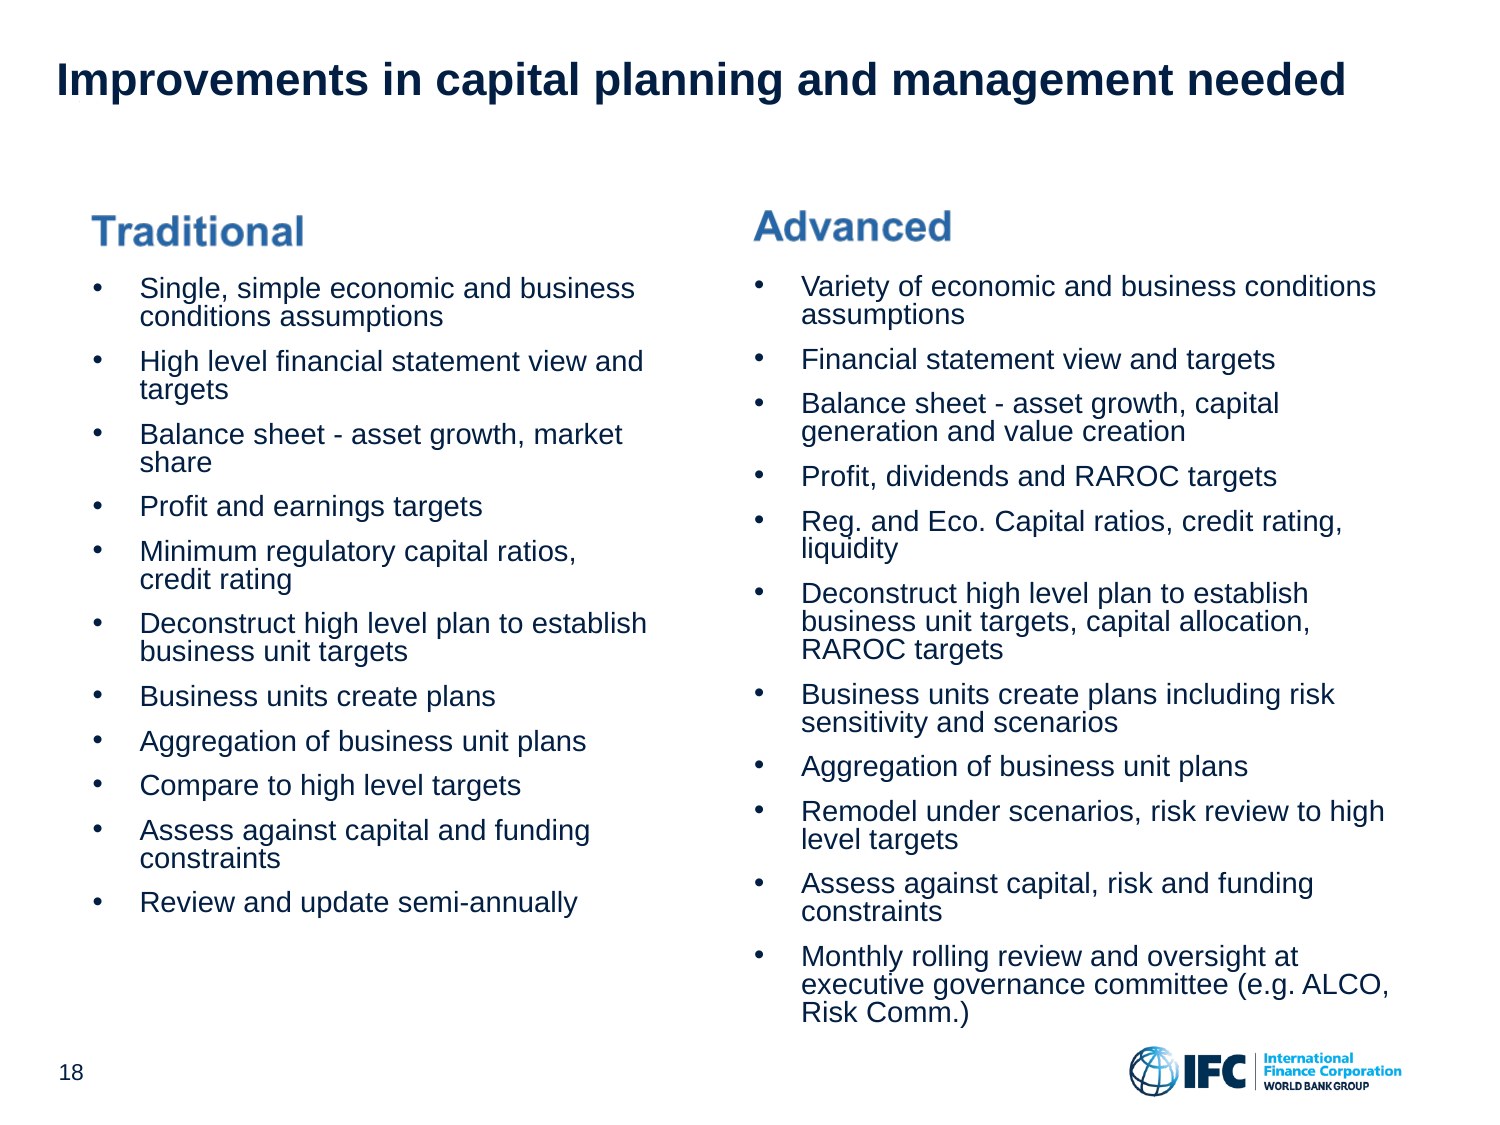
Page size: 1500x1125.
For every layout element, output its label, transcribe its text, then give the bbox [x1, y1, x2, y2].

list Single, simple economic and business conditions assumptions High level financial statement view and targets Balance sheet - asset growth, market share Profit and earnings targets Minimum regulatory capital ratios, credit rating Deconstruct high level plan to establish business unit targets Business units create plans Aggregation of business unit plans Compare to high level targets Assess against capital and funding constraints Review and update semi-annually [37, 276, 651, 1003]
picture [1124, 1041, 1447, 1100]
picture [728, 187, 1007, 277]
text_box 17 [58, 1041, 149, 1101]
title Improvements in capital planning and management needed [56, 49, 1424, 123]
list Variety of economic and business conditions assumptions Financial statement view and targets Balance sheet - asset growth, capital generation and value creation Profit, dividends and RAROC targets Reg. and Eco. Capital ratios, credit rating, liquidity Deconstruct high level plan to establish business unit targets, capital allocation, RAROC targets Business units create plans including risk sensitivity and scenarios Aggregation of business unit plans Remodel under scenarios, risk review to high level targets Assess against capital, risk and funding constraints Monthly rolling review and oversight at executive governance committee (e.g. ALCO, Risk Comm.) [698, 274, 1400, 986]
picture [65, 192, 344, 282]
